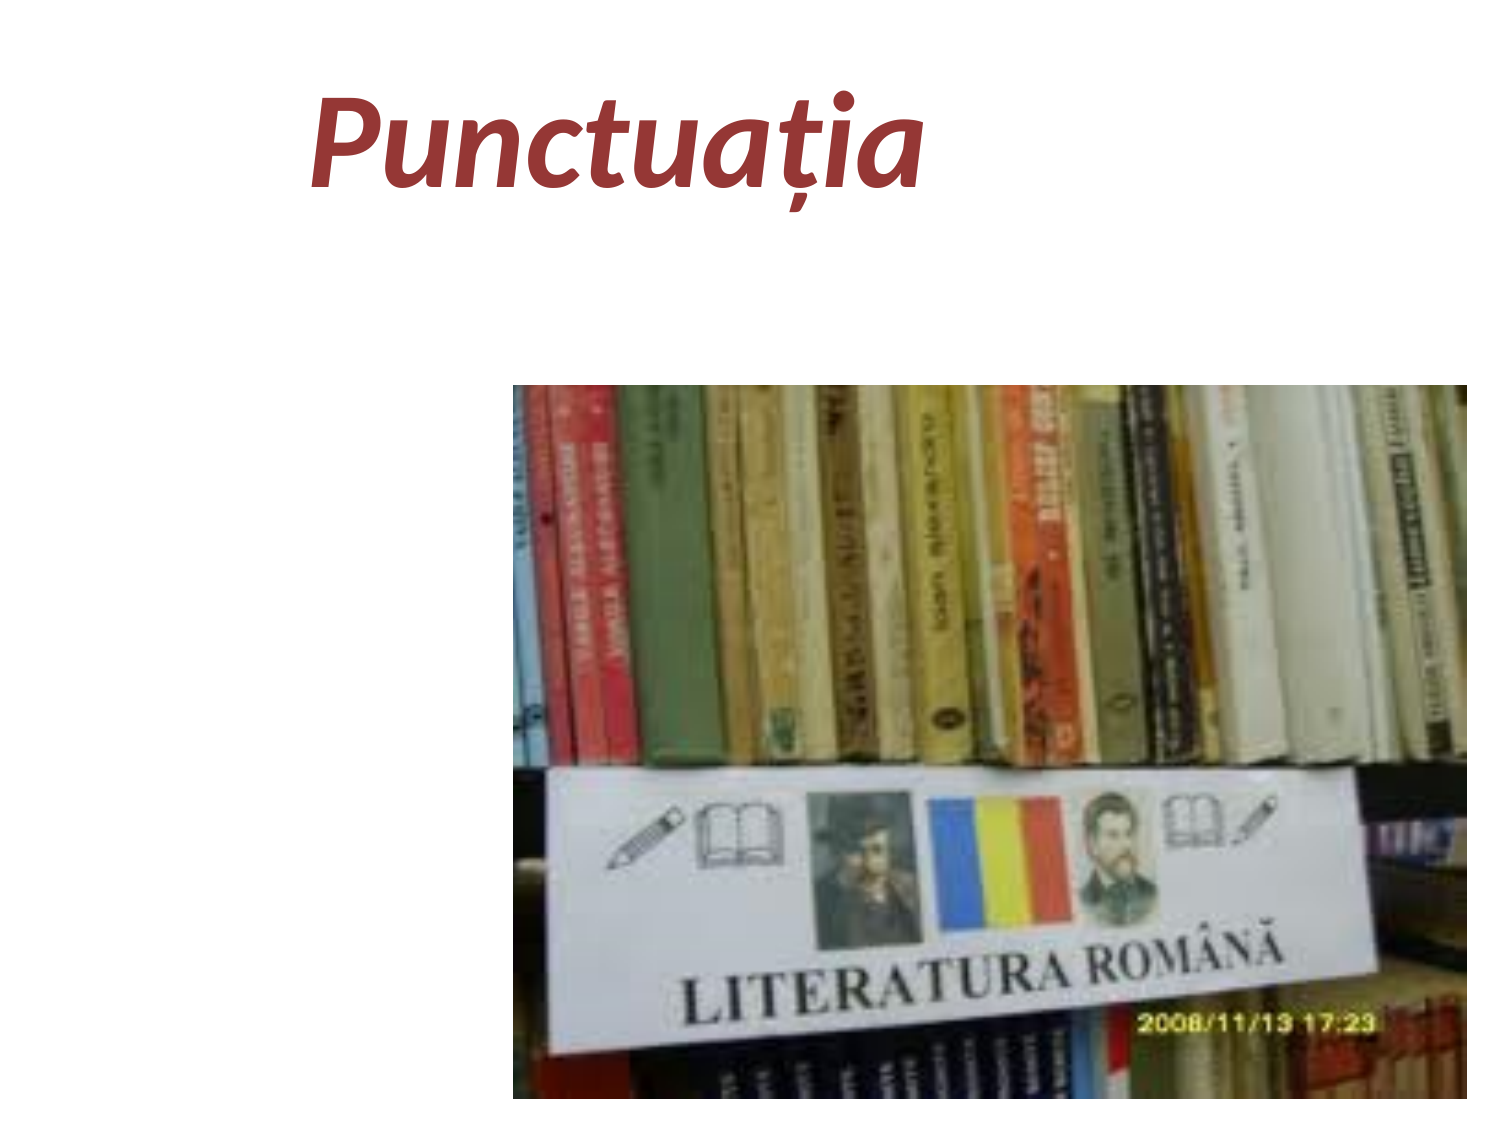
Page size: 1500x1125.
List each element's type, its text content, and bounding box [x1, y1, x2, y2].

picture [513, 385, 1467, 1099]
text_box Punctuația [292, 42, 944, 388]
